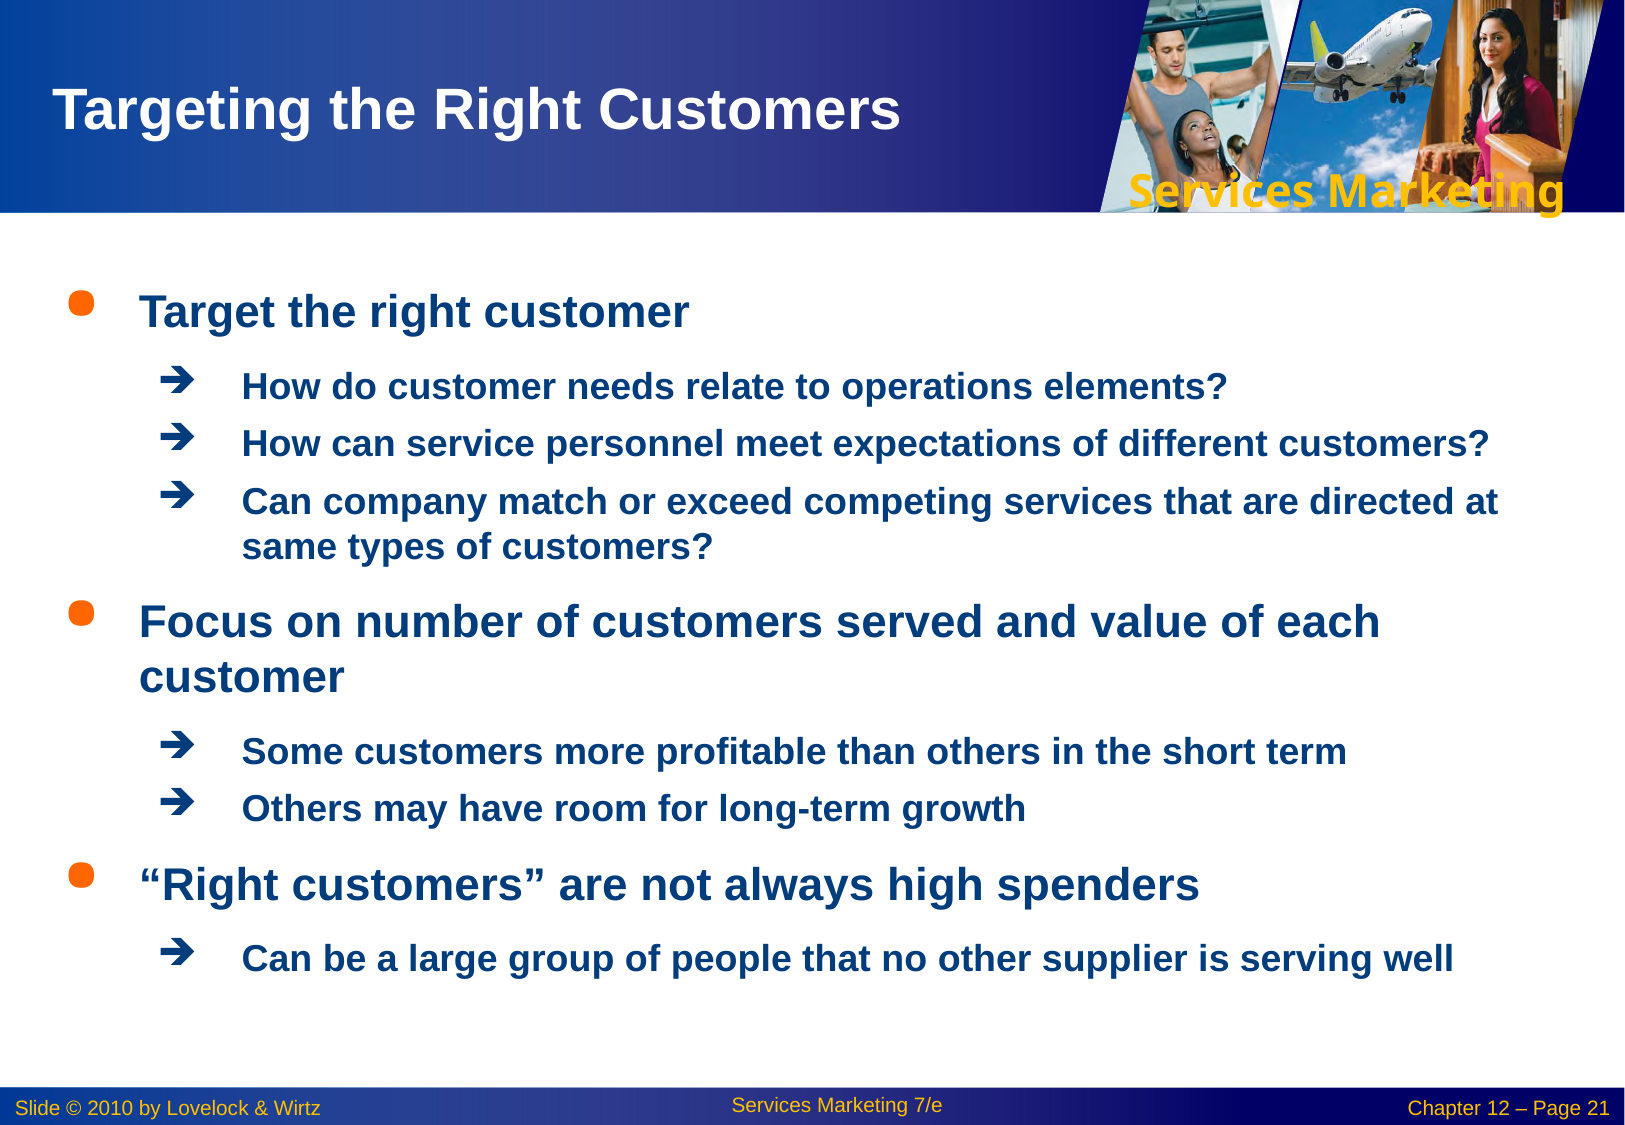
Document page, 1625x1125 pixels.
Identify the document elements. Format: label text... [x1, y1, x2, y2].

picture [1162, 186, 1172, 192]
list Target the right customer How do customer needs relate to operations elements? How can service personnel meet expectations of different customers? Can company match or exceed competing services that are directed at same types of customers? Focus on number of customers served and value of each customer Some customers more profitable than others in the short term Others may have room for long-term growth “Right customers” are not always high spenders Can be a large group of people that no other supplier is serving well [49, 274, 1588, 1063]
picture [1100, 0, 1604, 213]
picture [1546, 187, 1556, 202]
title Targeting the Right Customers [36, 37, 1088, 176]
